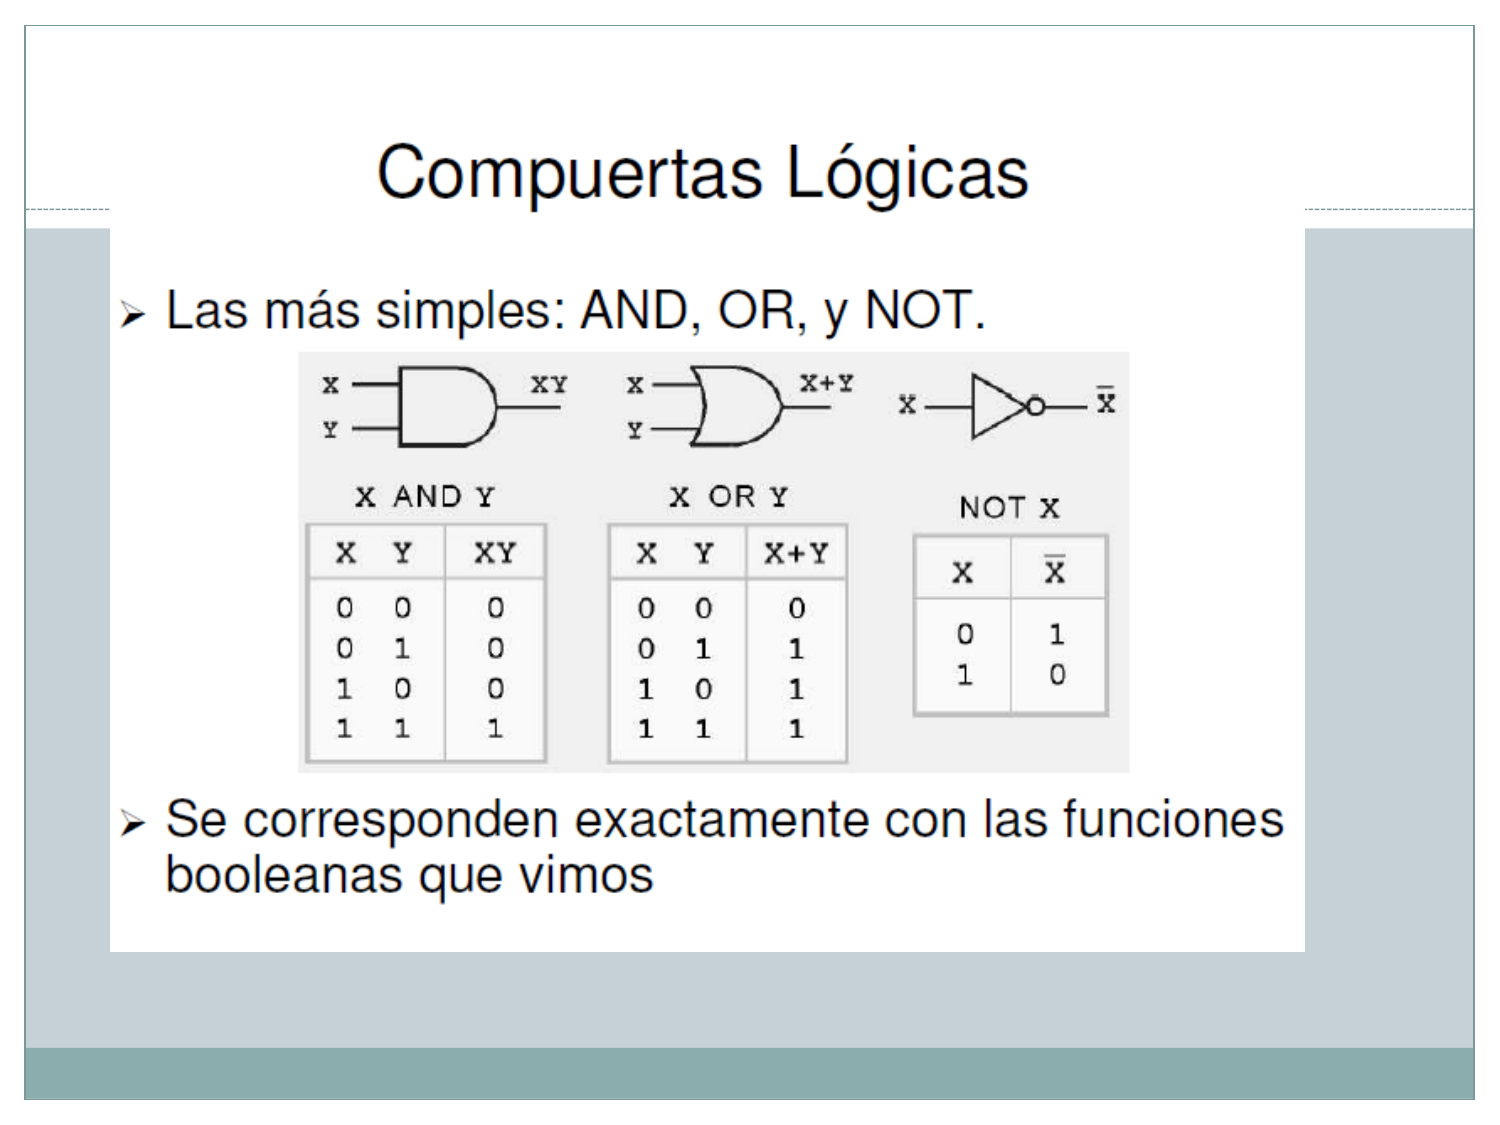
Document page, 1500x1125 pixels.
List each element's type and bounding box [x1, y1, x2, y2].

picture [109, 113, 1305, 952]
